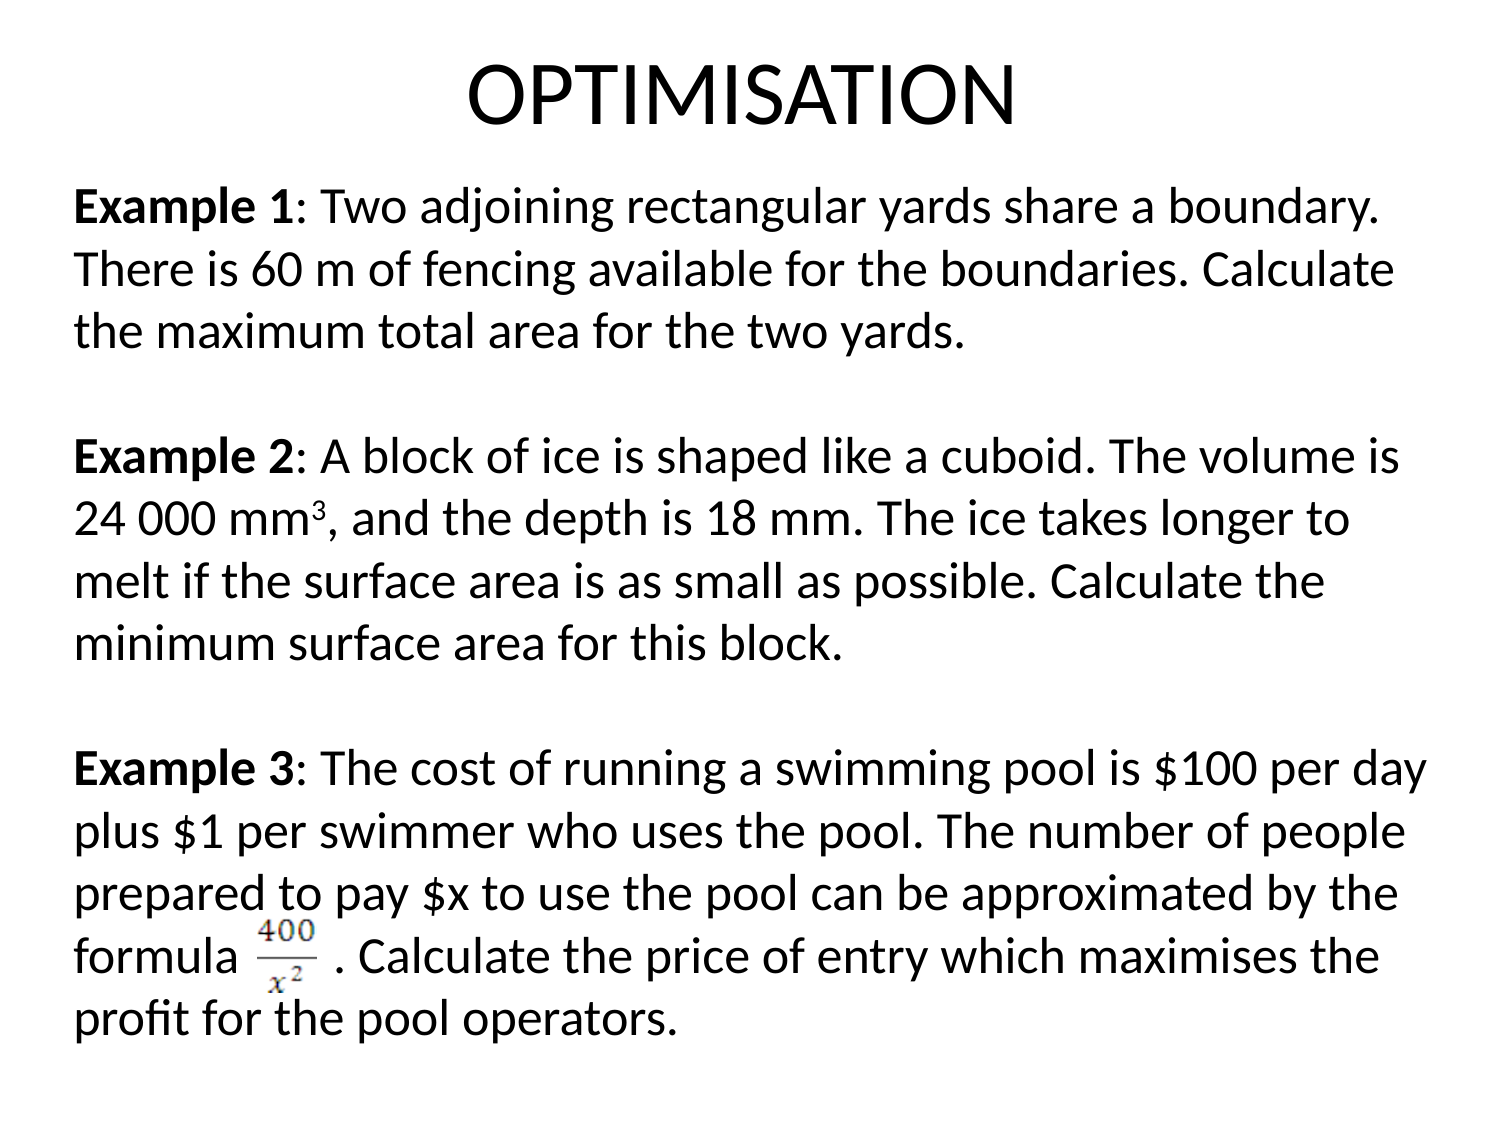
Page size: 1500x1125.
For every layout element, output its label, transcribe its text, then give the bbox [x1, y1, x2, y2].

picture [257, 913, 317, 993]
text_box Example 1: Two adjoining rectangular yards share a boundary. There is 60 m of fencing available for the boundaries. Calculate the maximum total area for the two yards. Example 2: A block of ice is shaped like a cuboid. The volume is 24 000 mm3, and the depth is 18 mm. The ice takes longer to melt if the surface area is as small as possible. Calculate the minimum surface area for this block. Example 3: The cost of running a swimming pool is $100 per day plus $1 per swimmer who uses the pool. The number of people prepared to pay $x to use the pool can be approximated by the formula . Calculate the price of entry which maximises the profit for the pool operators. [58, 163, 1453, 1054]
title OPTIMISATION [105, 23, 1381, 153]
